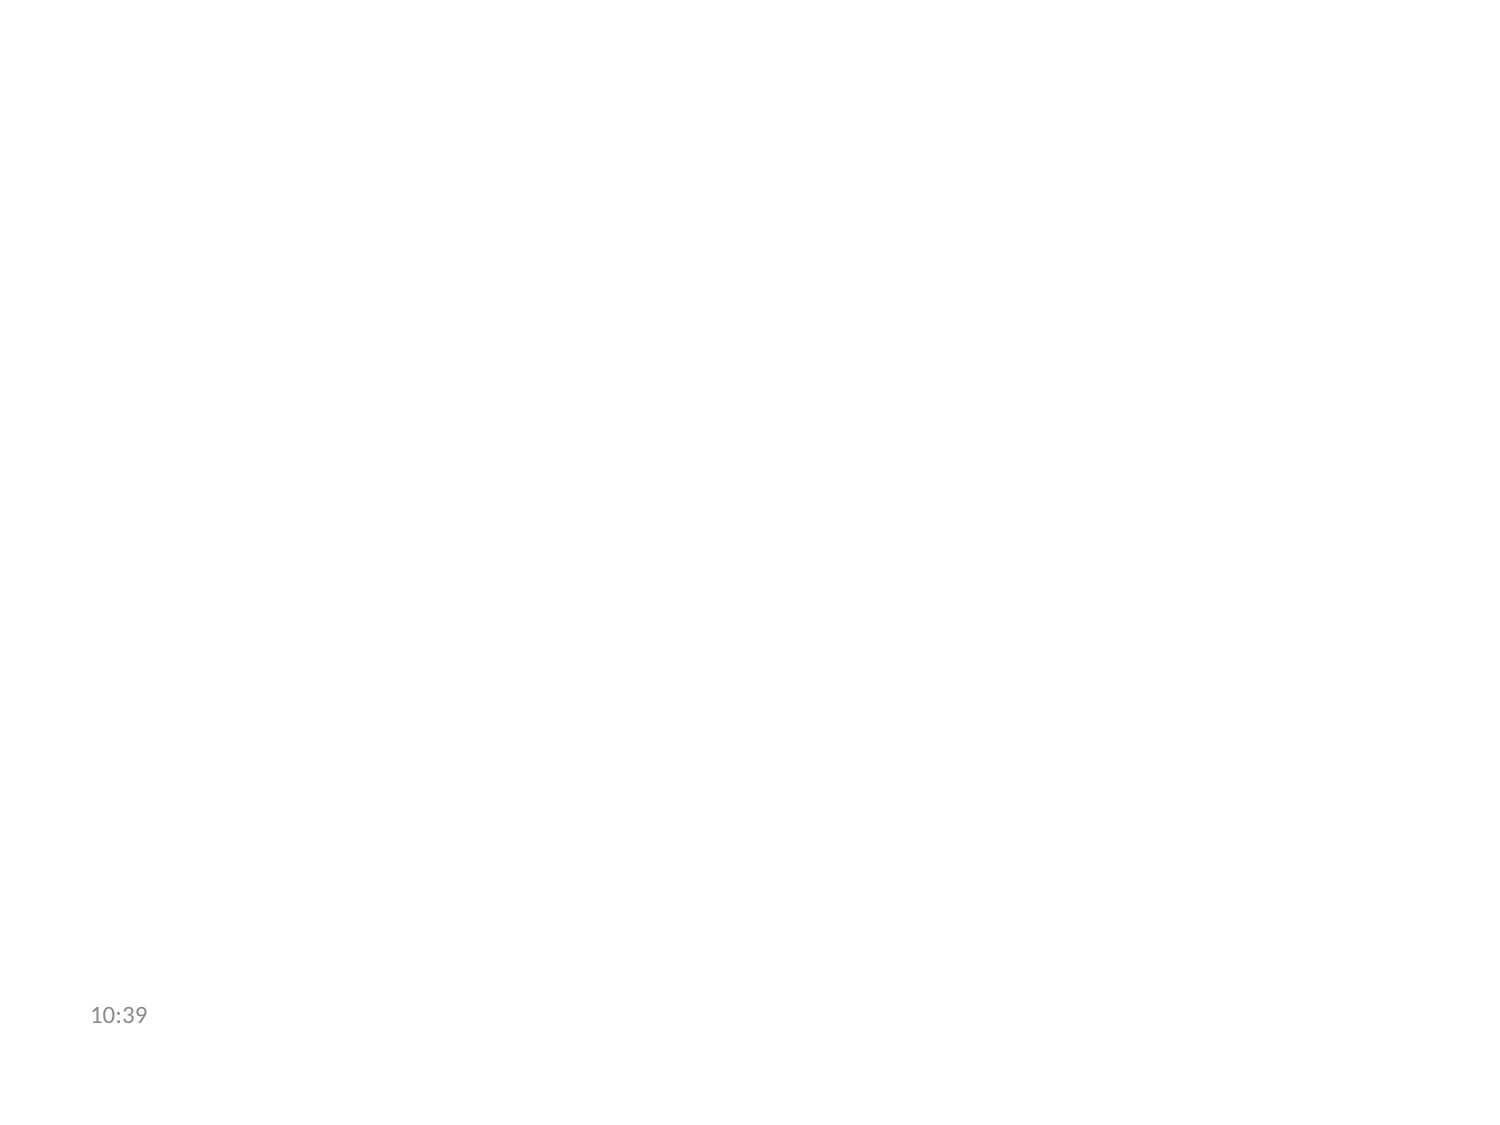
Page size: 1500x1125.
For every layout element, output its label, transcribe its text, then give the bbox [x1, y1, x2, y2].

text_box 15:35 [75, 983, 425, 1044]
